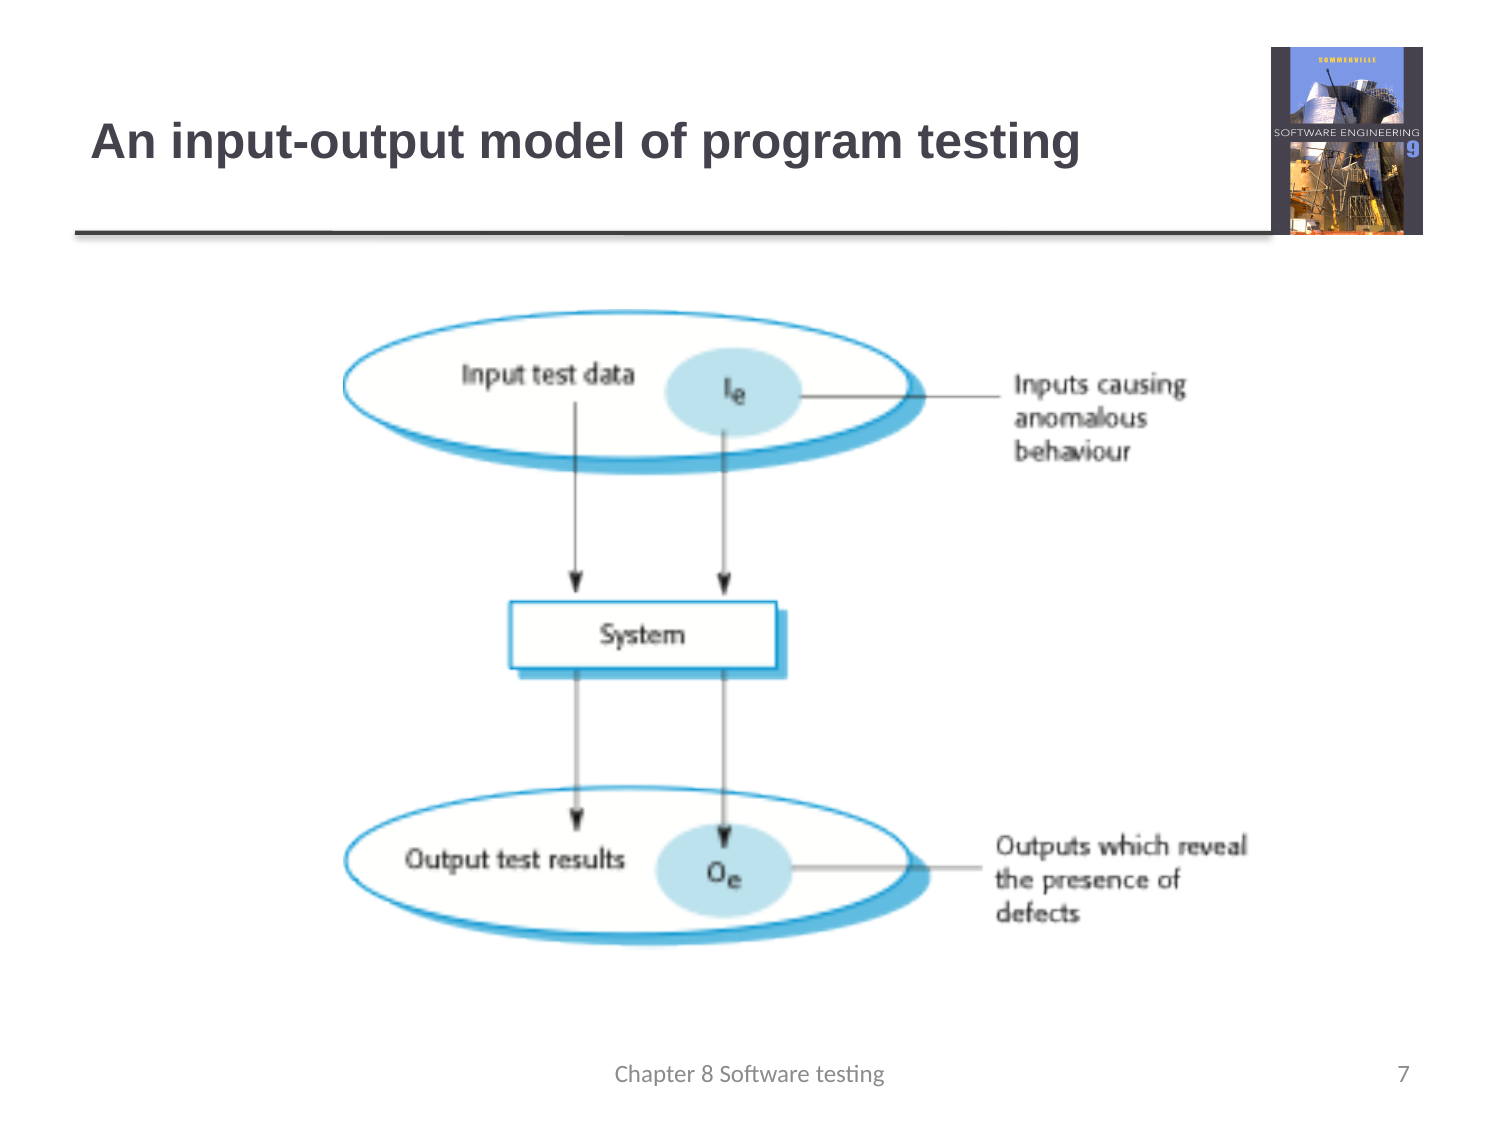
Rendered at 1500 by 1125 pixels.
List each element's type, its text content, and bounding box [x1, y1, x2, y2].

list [215, 309, 1381, 950]
slide_number 7 [1074, 1042, 1425, 1103]
title An input-output model of program testing [74, 44, 1272, 233]
picture [1272, 47, 1423, 235]
footer Chapter 8 Software testing [512, 1042, 988, 1103]
